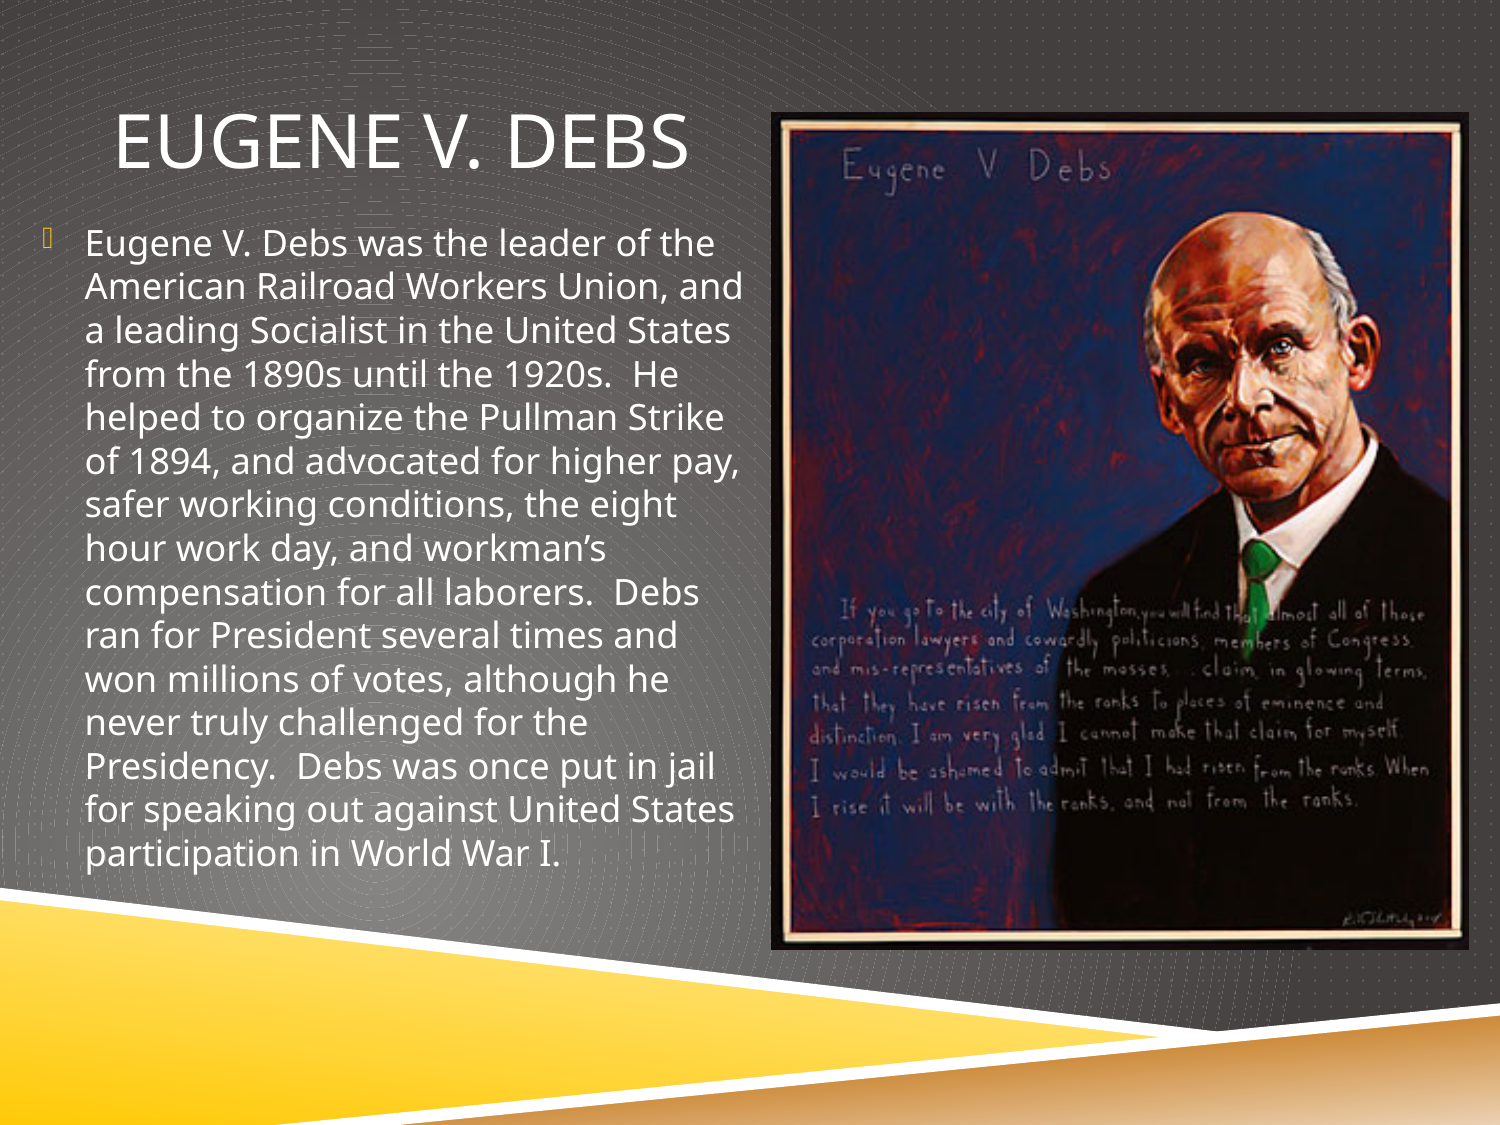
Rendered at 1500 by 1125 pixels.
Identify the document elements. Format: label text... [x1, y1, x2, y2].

title Eugene v. debs [112, 45, 1388, 233]
list Eugene V. Debs was the leader of the American Railroad Workers Union, and a leading Socialist in the United States from the 1890s until the 1920s. He helped to organize the Pullman Strike of 1894, and advocated for higher pay, safer working conditions, the eight hour work day, and workman’s compensation for all laborers. Debs ran for President several times and won millions of votes, although he never truly challenged for the Presidency. Debs was once put in jail for speaking out against United States participation in World War I. [31, 212, 750, 900]
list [770, 112, 1469, 951]
